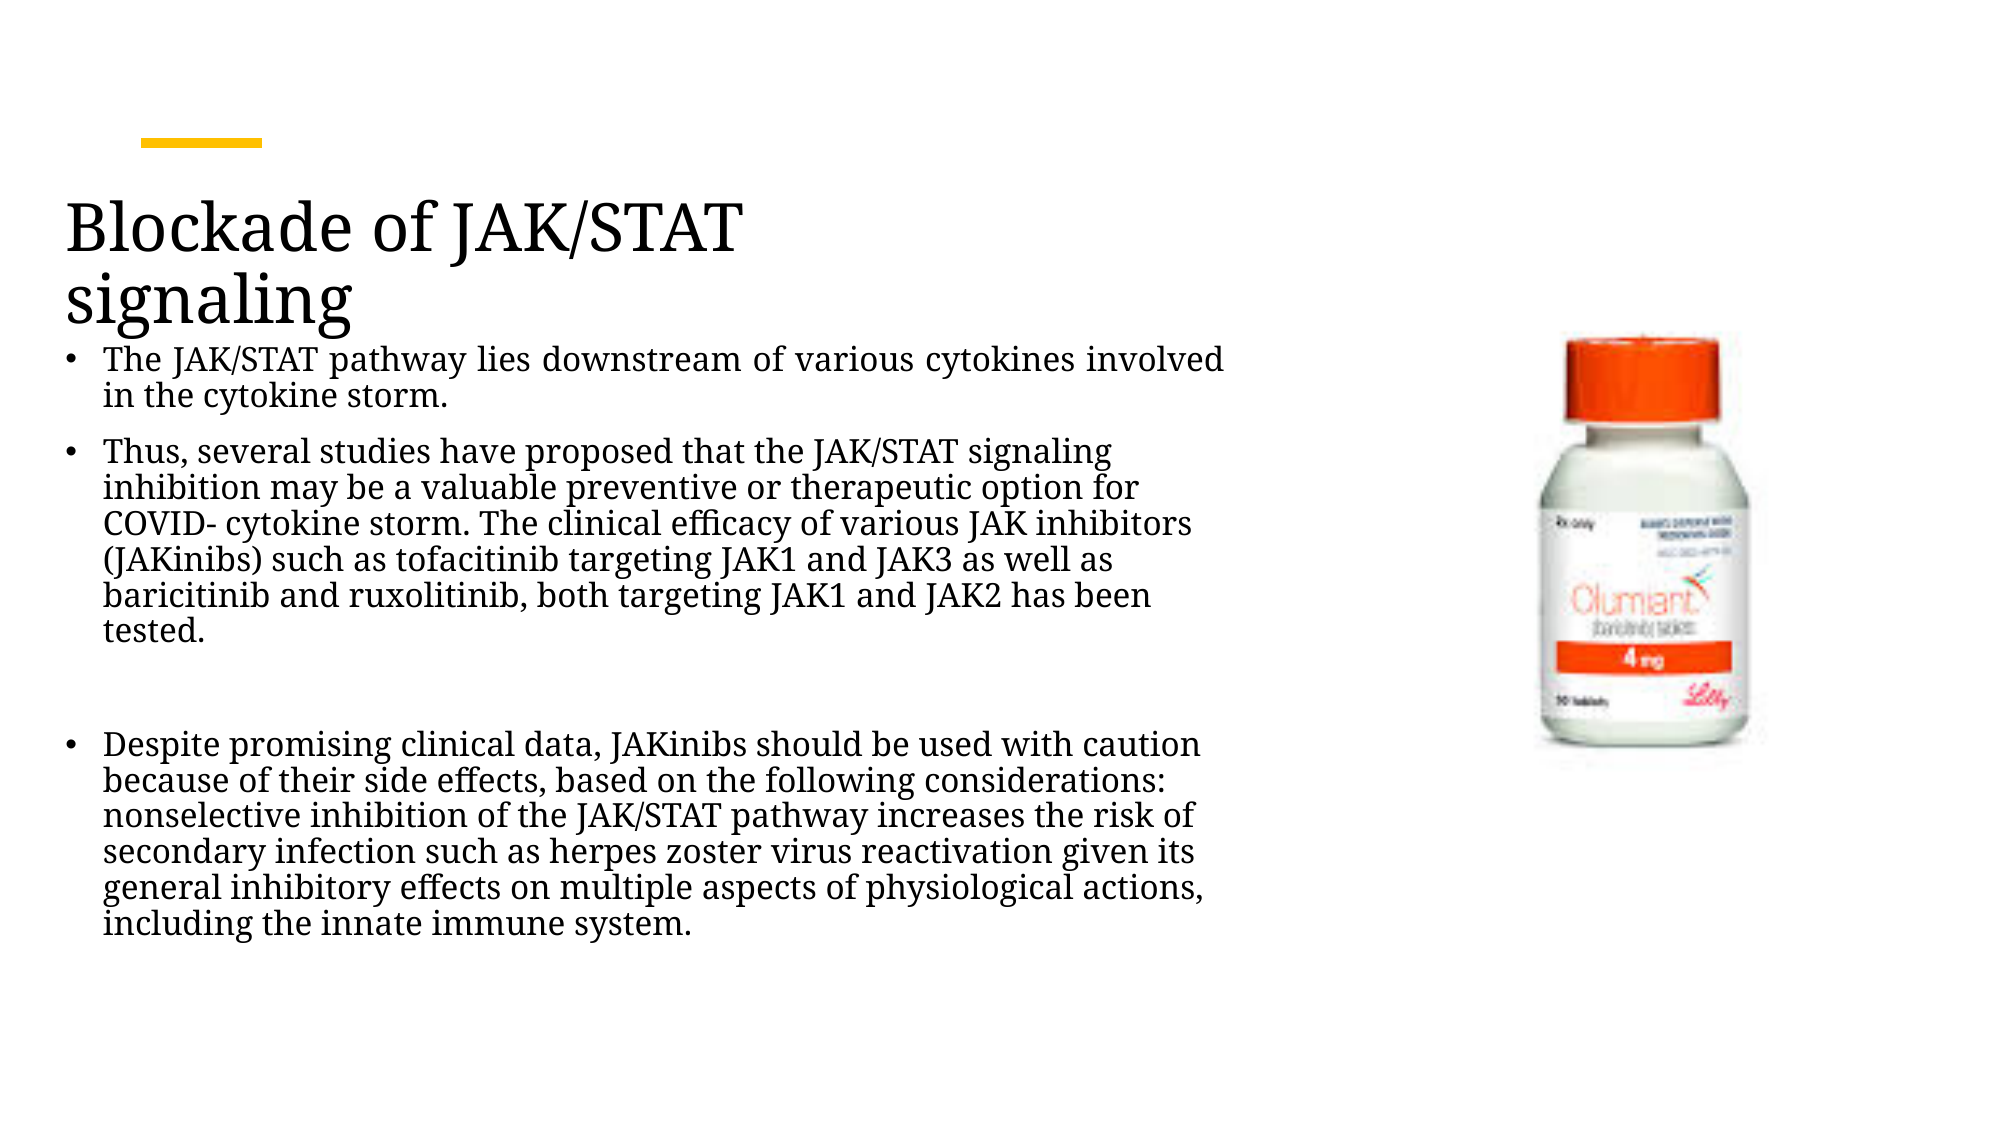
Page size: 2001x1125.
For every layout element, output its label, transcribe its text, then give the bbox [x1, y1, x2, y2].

list The JAK/STAT pathway lies downstream of various cytokines involved in the cytokine storm. Thus, several studies have proposed that the JAK/STAT signaling inhibition may be a valuable preventive or therapeutic option for COVID- cytokine storm. The clinical efficacy of various JAK inhibitors (JAKinibs) such as tofacitinib targeting JAK1 and JAK3 as well as baricitinib and ruxolitinib, both targeting JAK1 and JAK2 has been tested. Despite promising clinical data, JAKinibs should be used with caution because of their side effects, based on the following considerations: nonselective inhibition of the JAK/STAT pathway increases the risk of secondary infection such as herpes zoster virus reactivation given its general inhibitory effects on multiple aspects of physiological actions, including the innate immune system. [50, 335, 1242, 1010]
picture [1474, 255, 1830, 882]
title Blockade of JAK/STAT signaling [50, 186, 1044, 335]
